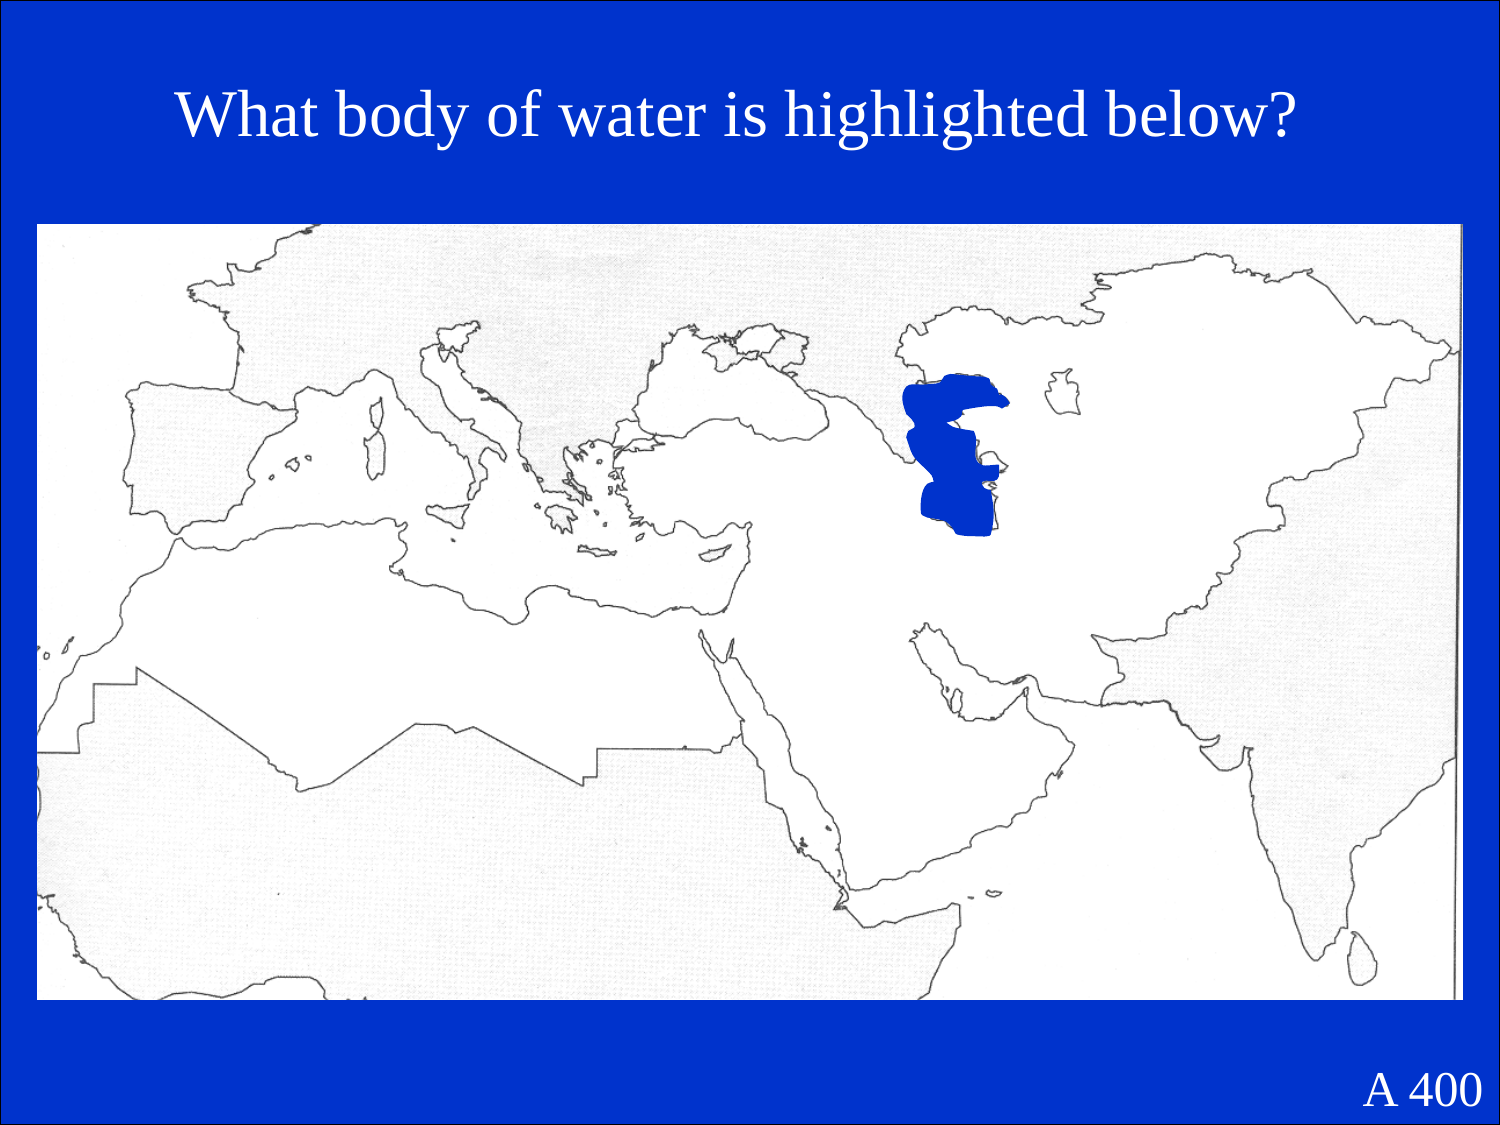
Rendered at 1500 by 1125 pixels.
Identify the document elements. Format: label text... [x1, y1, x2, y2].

text_box [0, 0, 1500, 1125]
text_box A 400 [1347, 1049, 1499, 1125]
picture [37, 224, 1463, 1001]
text_box What body of water is highlighted below? [125, 62, 1350, 158]
